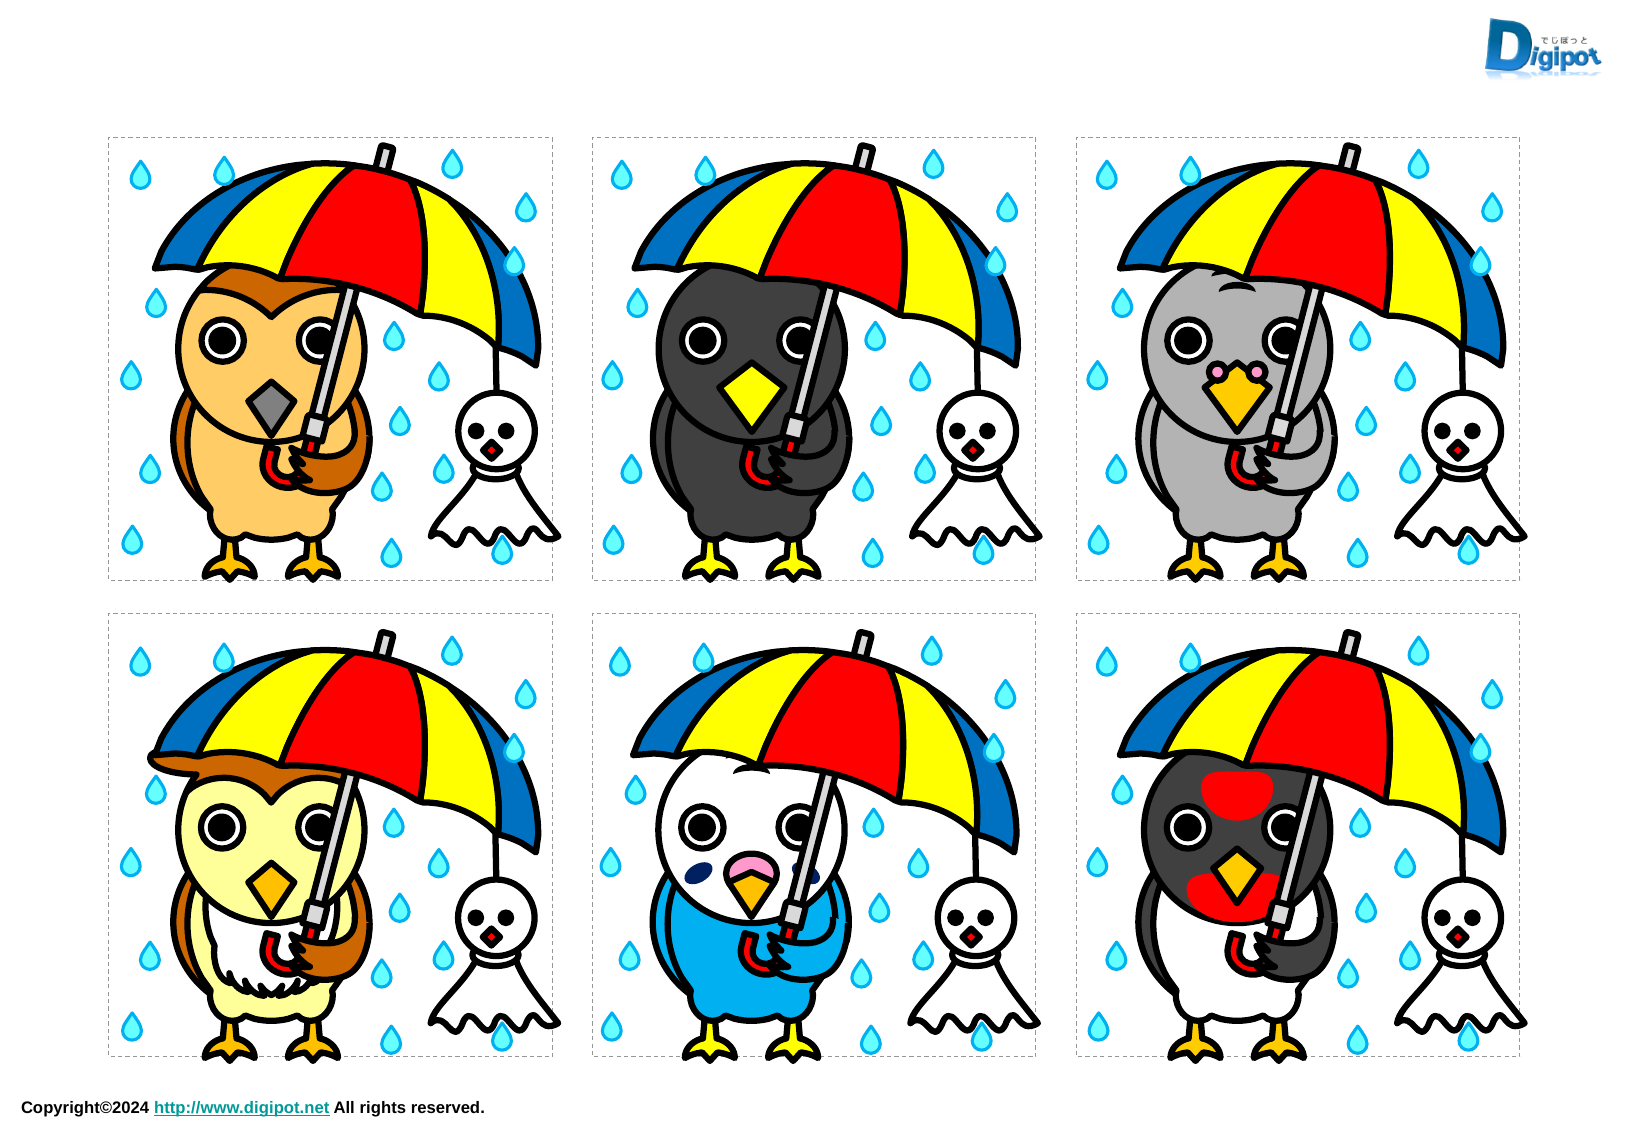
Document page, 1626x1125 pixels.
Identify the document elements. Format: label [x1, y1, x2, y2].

text_box [121, 627, 559, 1062]
text_box [1087, 627, 1525, 1062]
text_box [1087, 141, 1525, 581]
text_box [602, 141, 1040, 581]
text_box [121, 141, 559, 581]
picture [1485, 18, 1602, 82]
text_box [600, 627, 1039, 1062]
